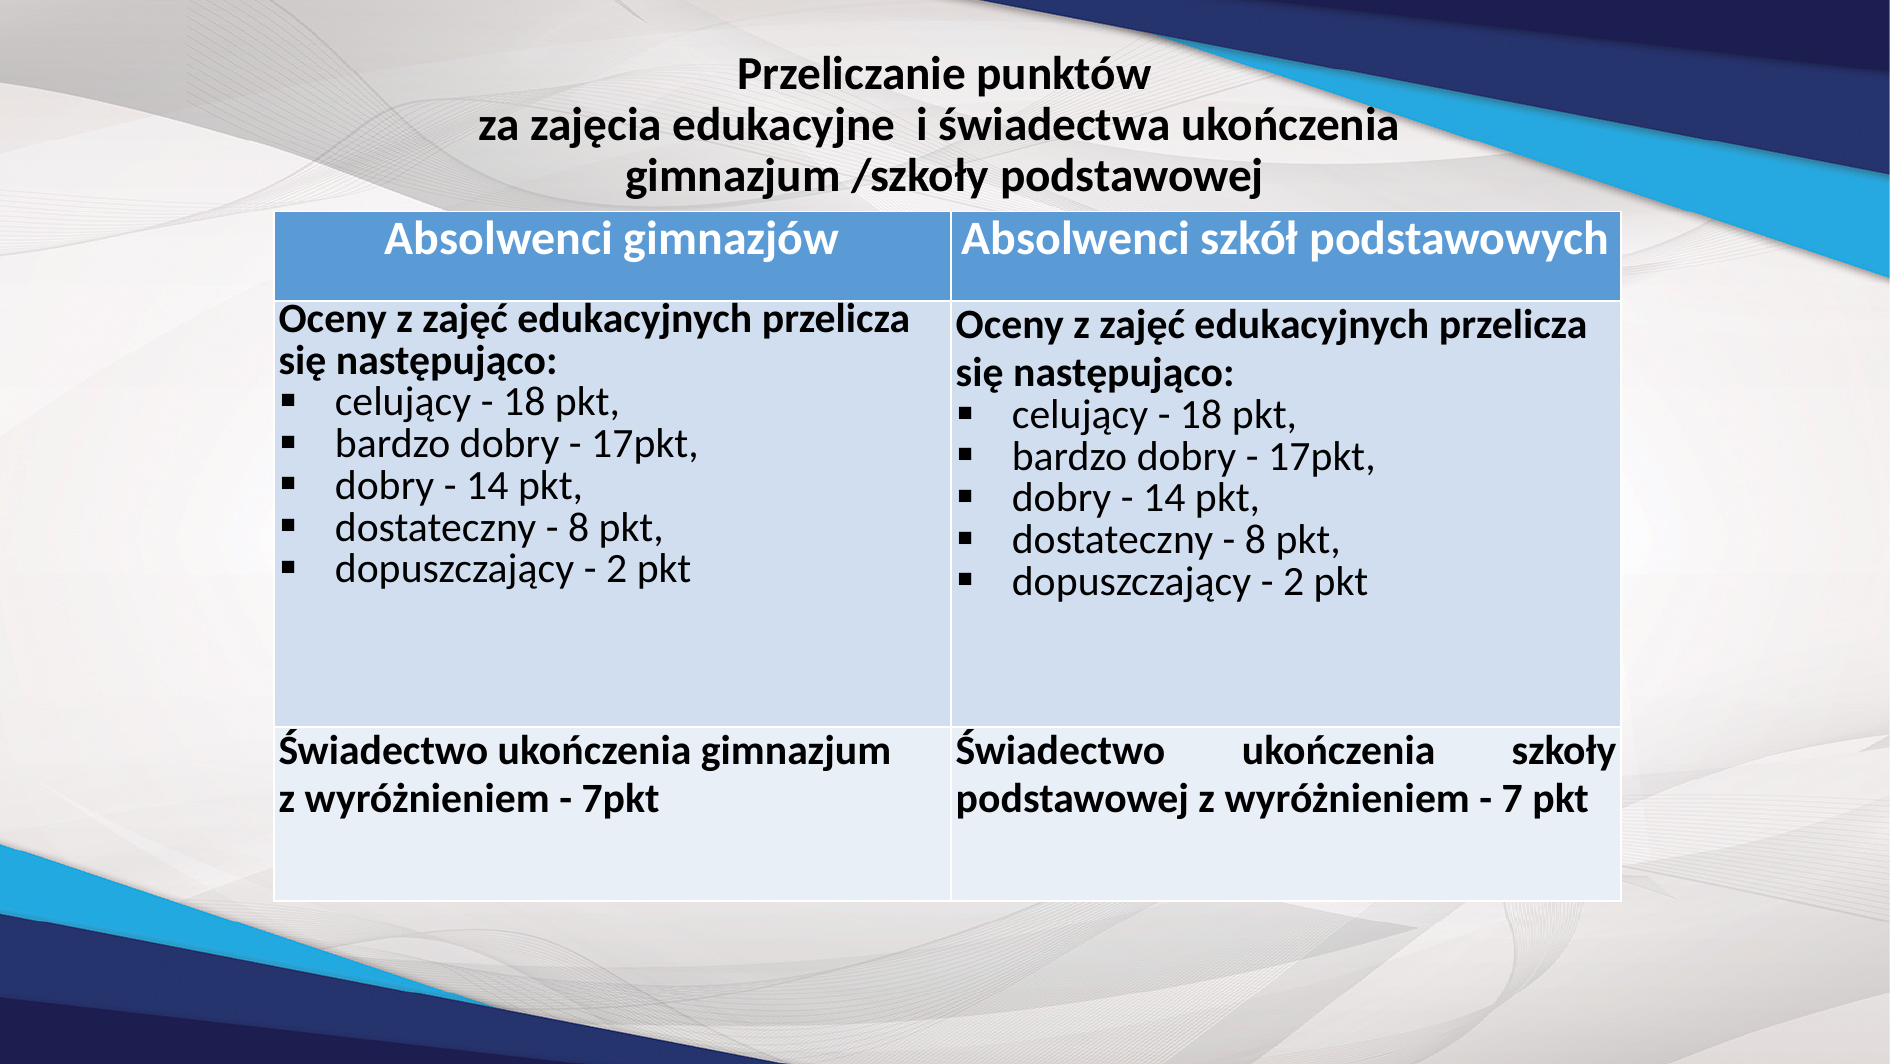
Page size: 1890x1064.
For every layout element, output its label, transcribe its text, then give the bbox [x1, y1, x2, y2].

list Przeliczanie punktów za zajęcia edukacyjne i świadectwa ukończenia gimnazjum /szkoły podstawowej [235, 3, 1654, 1009]
table_cell Oceny z zajęć edukacyjnych przelicza się następująco: celujący - 18 pkt, bardzo dobry - 17pkt, dobry - 14 pkt, dostateczny - 8 pkt, dopuszczający - 2 pkt [952, 302, 1620, 726]
picture [0, 0, 1890, 1064]
table_header Absolwenci szkół podstawowych [952, 212, 1620, 300]
table_cell Świadectwo ukończenia szkoły podstawowej z wyróżnieniem - 7 pkt [952, 728, 1620, 900]
table_header Absolwenci gimnazjów [275, 212, 950, 300]
table_cell Oceny z zajęć edukacyjnych przelicza się następująco: celujący - 18 pkt, bardzo dobry - 17pkt, dobry - 14 pkt, dostateczny - 8 pkt, dopuszczający - 2 pkt [275, 302, 950, 726]
table_cell Świadectwo ukończenia gimnazjum z wyróżnieniem - 7pkt [275, 728, 950, 900]
